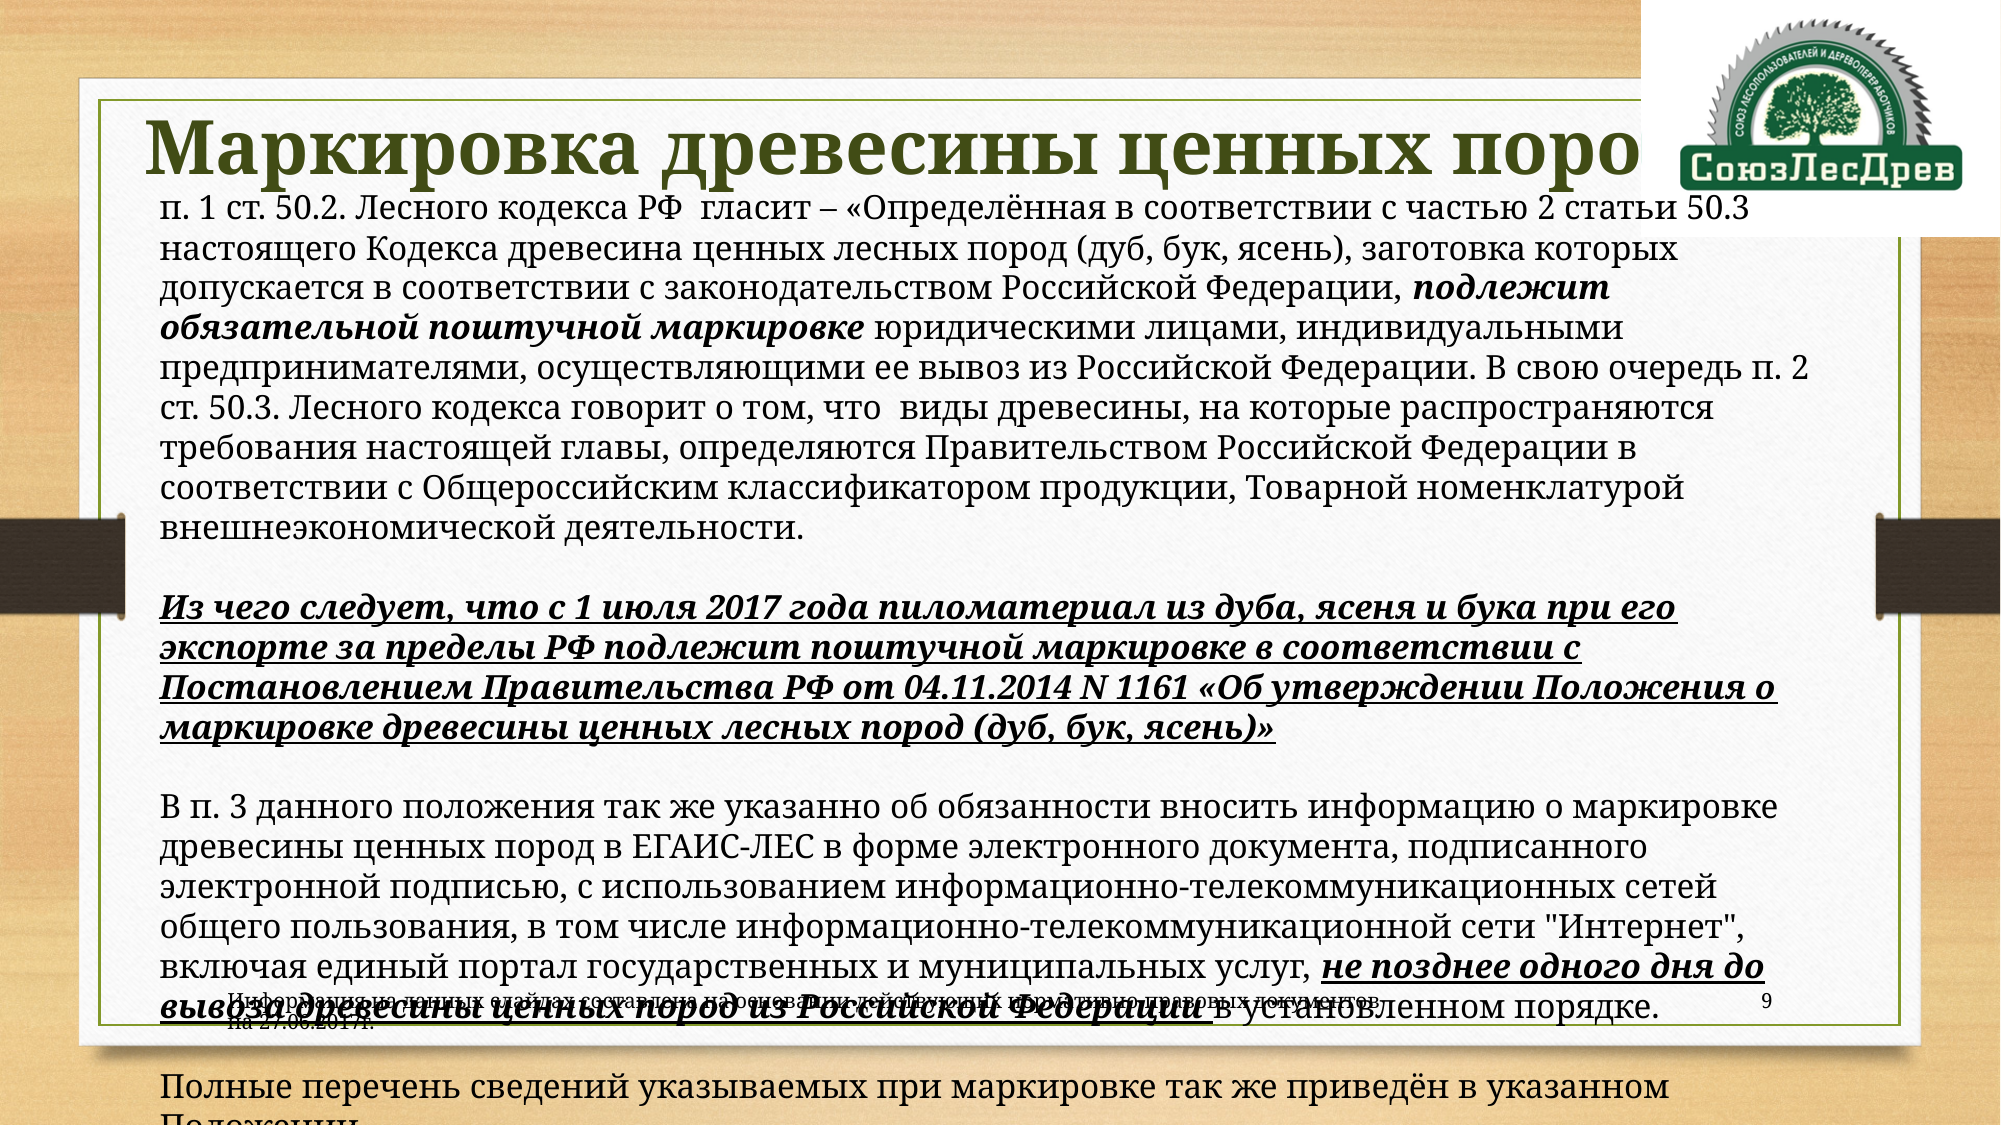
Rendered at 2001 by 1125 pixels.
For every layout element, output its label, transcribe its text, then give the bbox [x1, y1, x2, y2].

picture [0, 0, 2001, 1125]
footer Информация на данных слайдах составлена на основании действующих нормативно-правовых документов на 27.06.2017г. [212, 979, 1411, 1025]
text_box Маркировка древесины ценных пород [129, 92, 1641, 197]
text_box п. 1 ст. 50.2. Лесного кодекса РФ гласит – «Определённая в соответствии с частью 2 статьи 50.3 настоящего Кодекса древесина ценных лесных пород (дуб, бук, ясень), заготовка которых допускается в соответствии с законодательством Российской Федерации, подлежит обязательной поштучной маркировке юридическими лицами, индивидуальными предпринимателями, осуществляющими ее вывоз из Российской Федерации. В свою очередь п. 2 ст. 50.3. Лесного кодекса говорит о том, что виды древесины, на которые распространяются требования настоящей главы, определяются Правительством Российской Федерации в соответствии с Общероссийским классификатором продукции, Товарной номенклатурой внешнеэкономической деятельности. Из чего следует, что с 1 июля 2017 года пиломатериал из дуба, ясеня и бука при его экспорте за пределы РФ подлежит поштучной маркировке в соответствии с Постановлением Правительства РФ от 04.11.2014 N 1161 «Об утверждении Положения о маркировке древесины ценных лесных пород (дуб, бук, ясень)» В п. 3 данного положения так же указанно об обязанности вносить информацию о маркировке древесины ценных пород в ЕГАИС-ЛЕС в форме электронного документа, подписанного электронной подписью, с использованием информационно-телекоммуникационных сетей общего пользования, в том числе информационно-телекоммуникационной сети "Интернет", включая единый портал государственных и муниципальных услуг, не позднее одного дня до вывоза древесины ценных пород из Российской Федерации в установленном порядке. Полные перечень сведений указываемых при маркировке так же приведён в указанном Положении. [144, 179, 1847, 1125]
